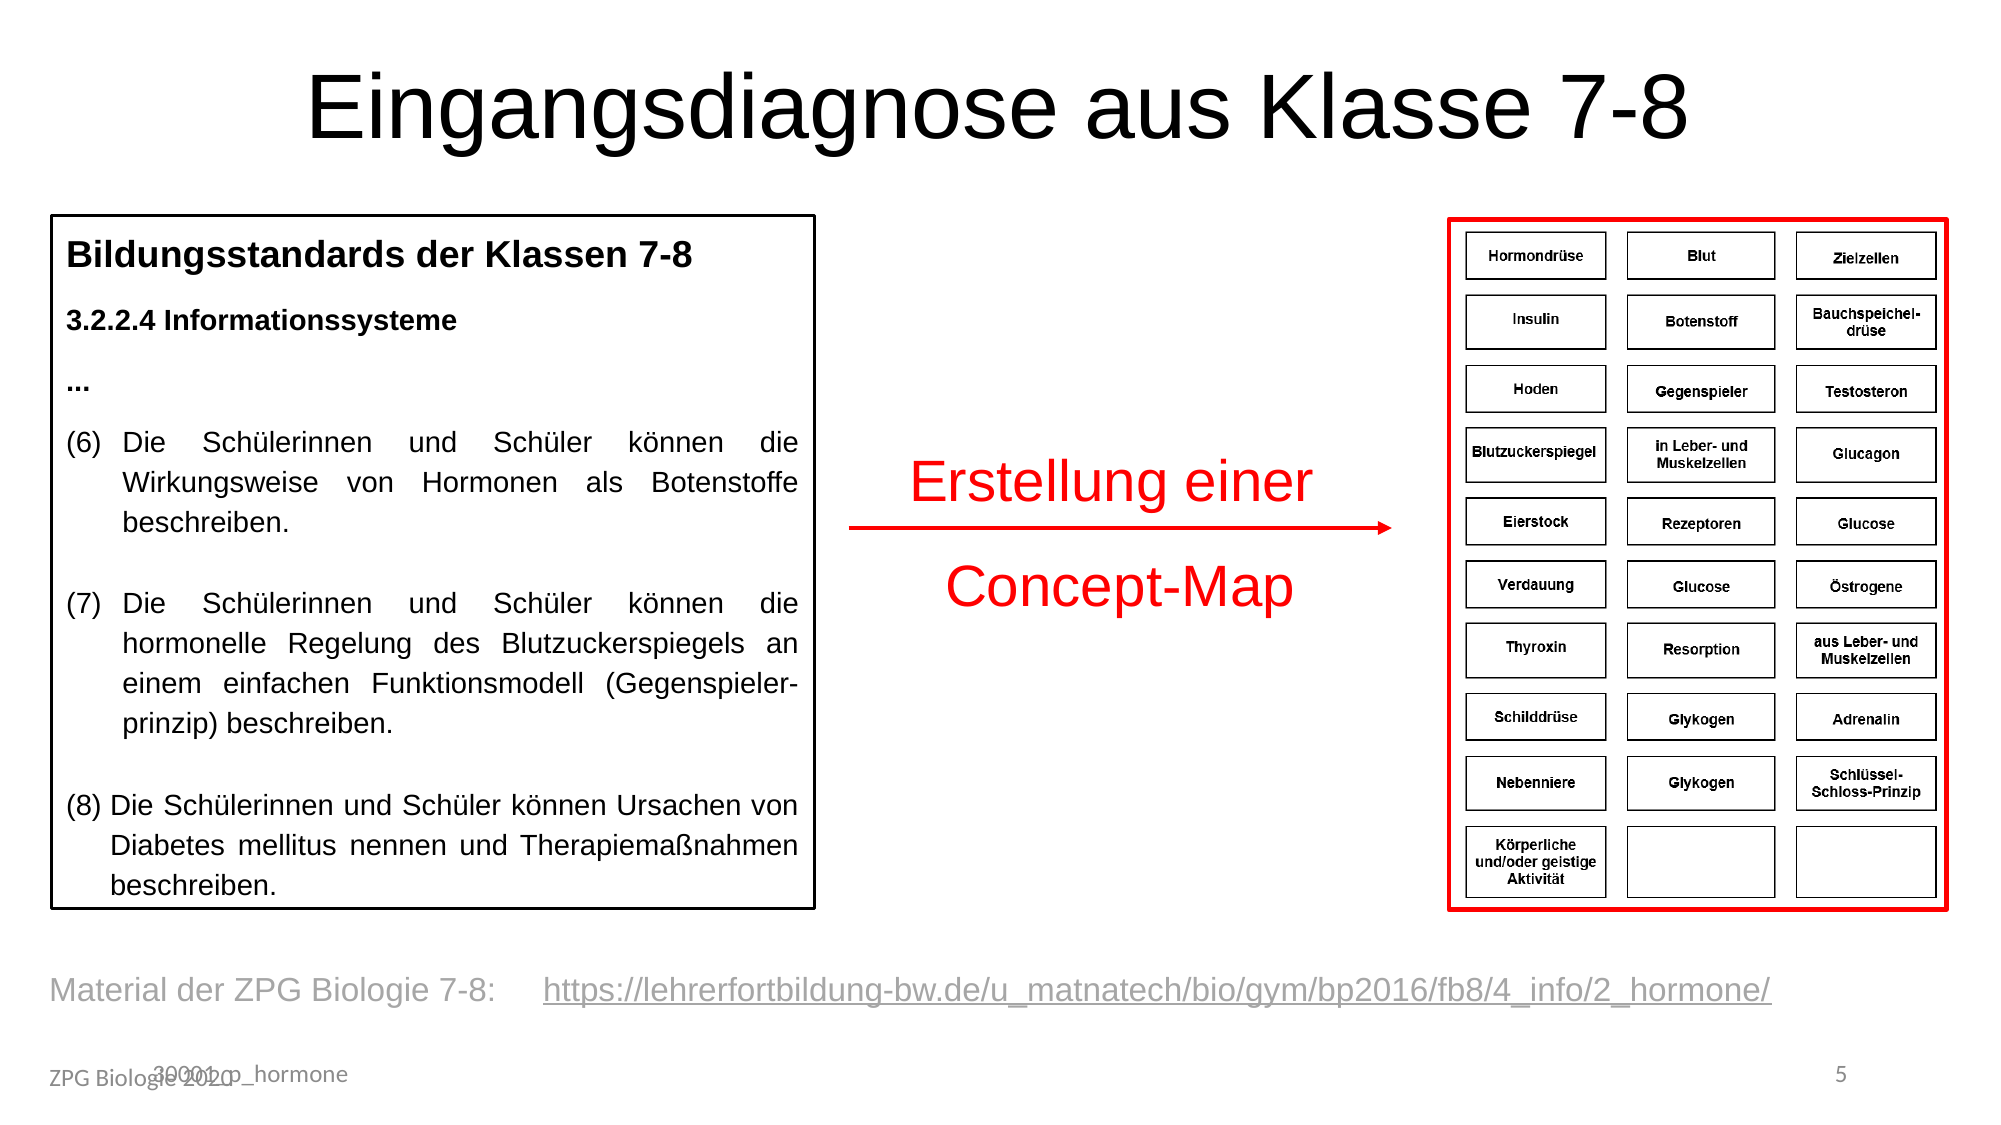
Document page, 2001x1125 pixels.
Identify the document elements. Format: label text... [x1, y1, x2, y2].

text_box Material der ZPG Biologie 7-8: https://lehrerfortbildung-bw.de/u_matnatech/bio/gym/bp2016/fb8/4_info/2_hormone/ [34, 960, 1932, 1016]
text_box Erstellung einer Concept-Map [869, 530, 1371, 626]
text_box Eingangsdiagnose aus Klasse 7-8 [0, 35, 1999, 183]
slide_number 30001_p_hormone [137, 1042, 588, 1103]
picture [1451, 221, 1945, 908]
text_box Bildungsstandards der Klassen 7-8 3.2.2.4 Informationssysteme ... Die Schülerinnen und Schüler können die Wirkungsweise von Hormonen als Botenstoffe beschreiben. Die Schülerinnen und Schüler können die hormonelle Regelung des Blutzuckerspiegels an einem einfachen Funktionsmodell (Gegenspieler-prinzip) beschreiben. (8) Die Schülerinnen und Schüler können Ursachen von Diabetes mellitus nennen und Therapiemaßnahmen beschreiben. [51, 215, 815, 909]
text_box Erstellung einer Concept-Map [869, 400, 1371, 526]
slide_number 5 [1412, 1042, 1863, 1103]
footer ZPG Biologie 2020 [34, 1046, 1966, 1107]
